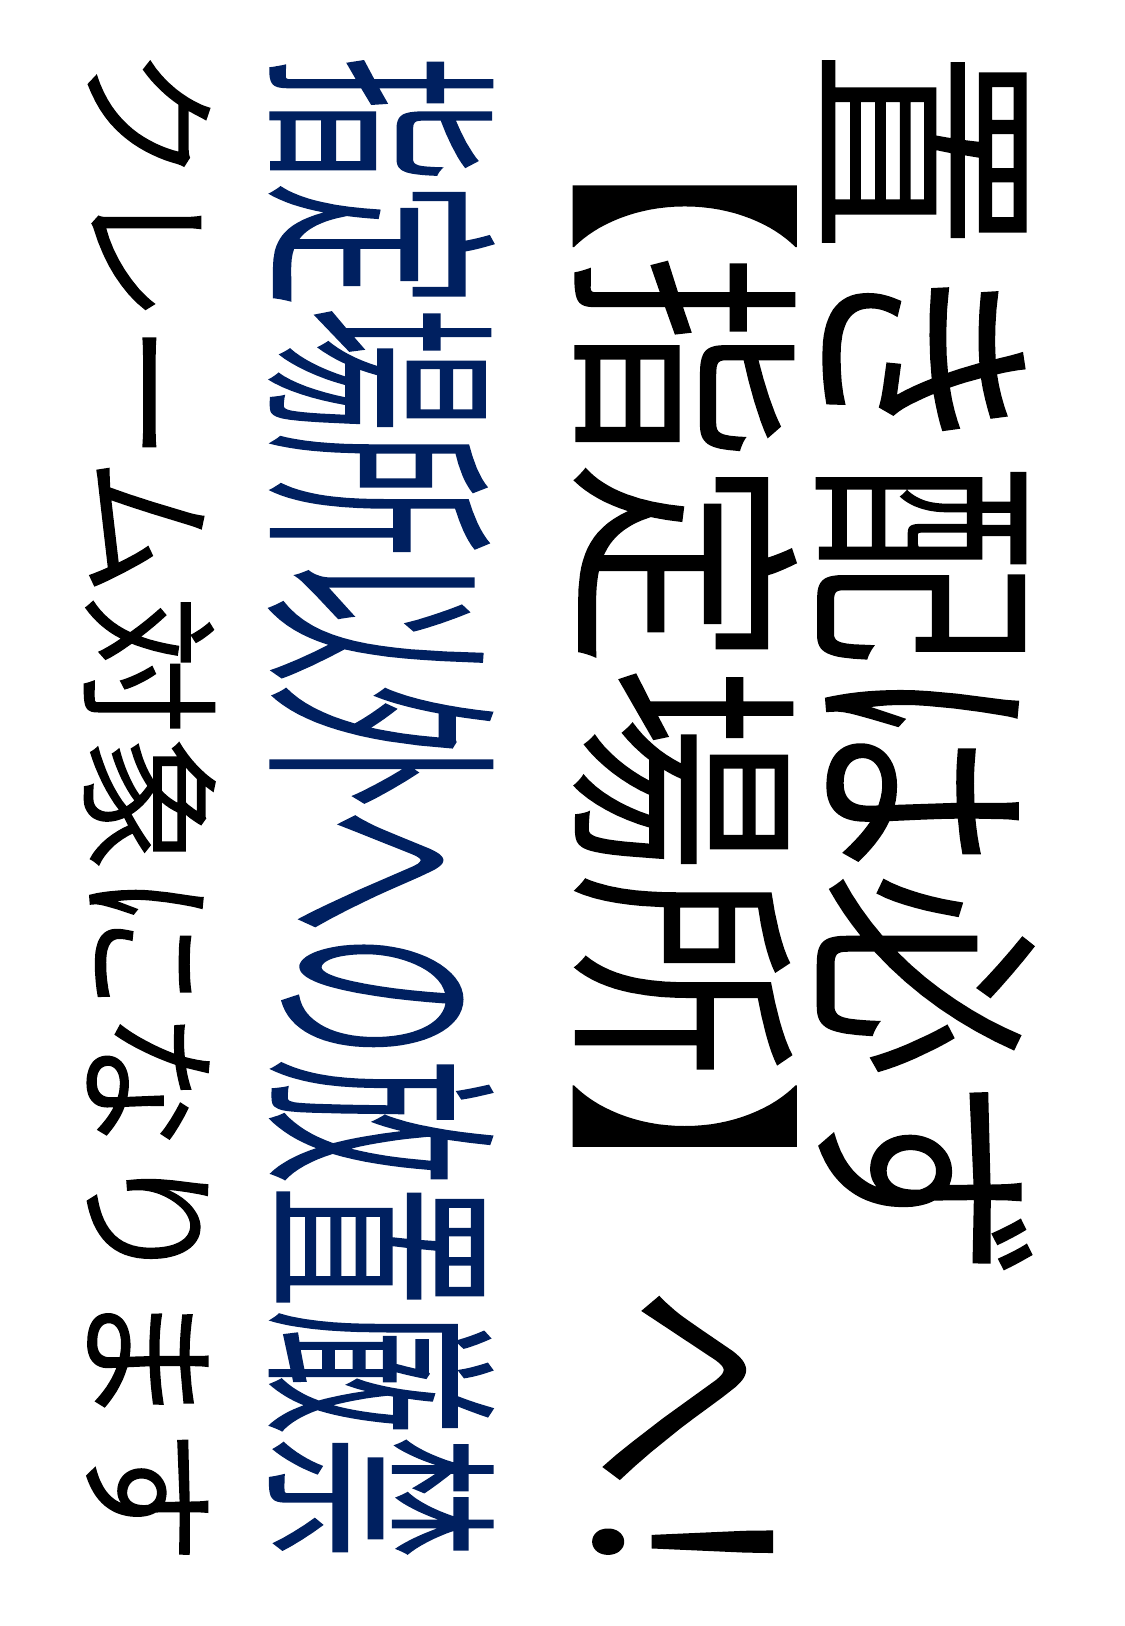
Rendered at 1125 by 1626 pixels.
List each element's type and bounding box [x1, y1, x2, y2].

text_box [83, 59, 1036, 1556]
